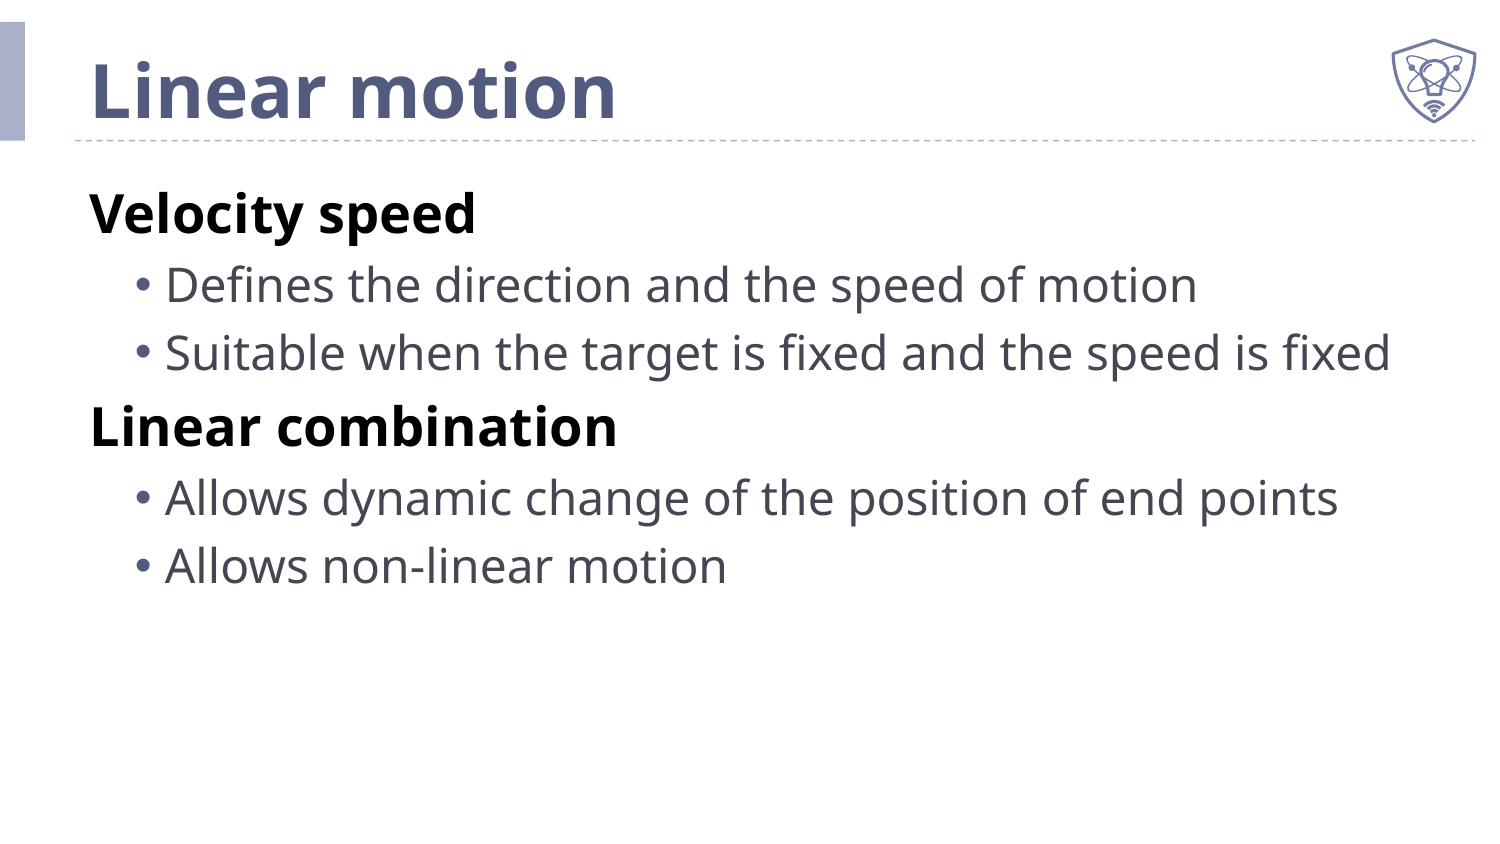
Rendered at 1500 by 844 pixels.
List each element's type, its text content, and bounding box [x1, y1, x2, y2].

list Velocity speed Defines the direction and the speed of motion Suitable when the target is fixed and the speed is fixed Linear combination Allows dynamic change of the position of end points Allows non-linear motion [75, 171, 1475, 835]
title Linear motion [75, 18, 1475, 141]
